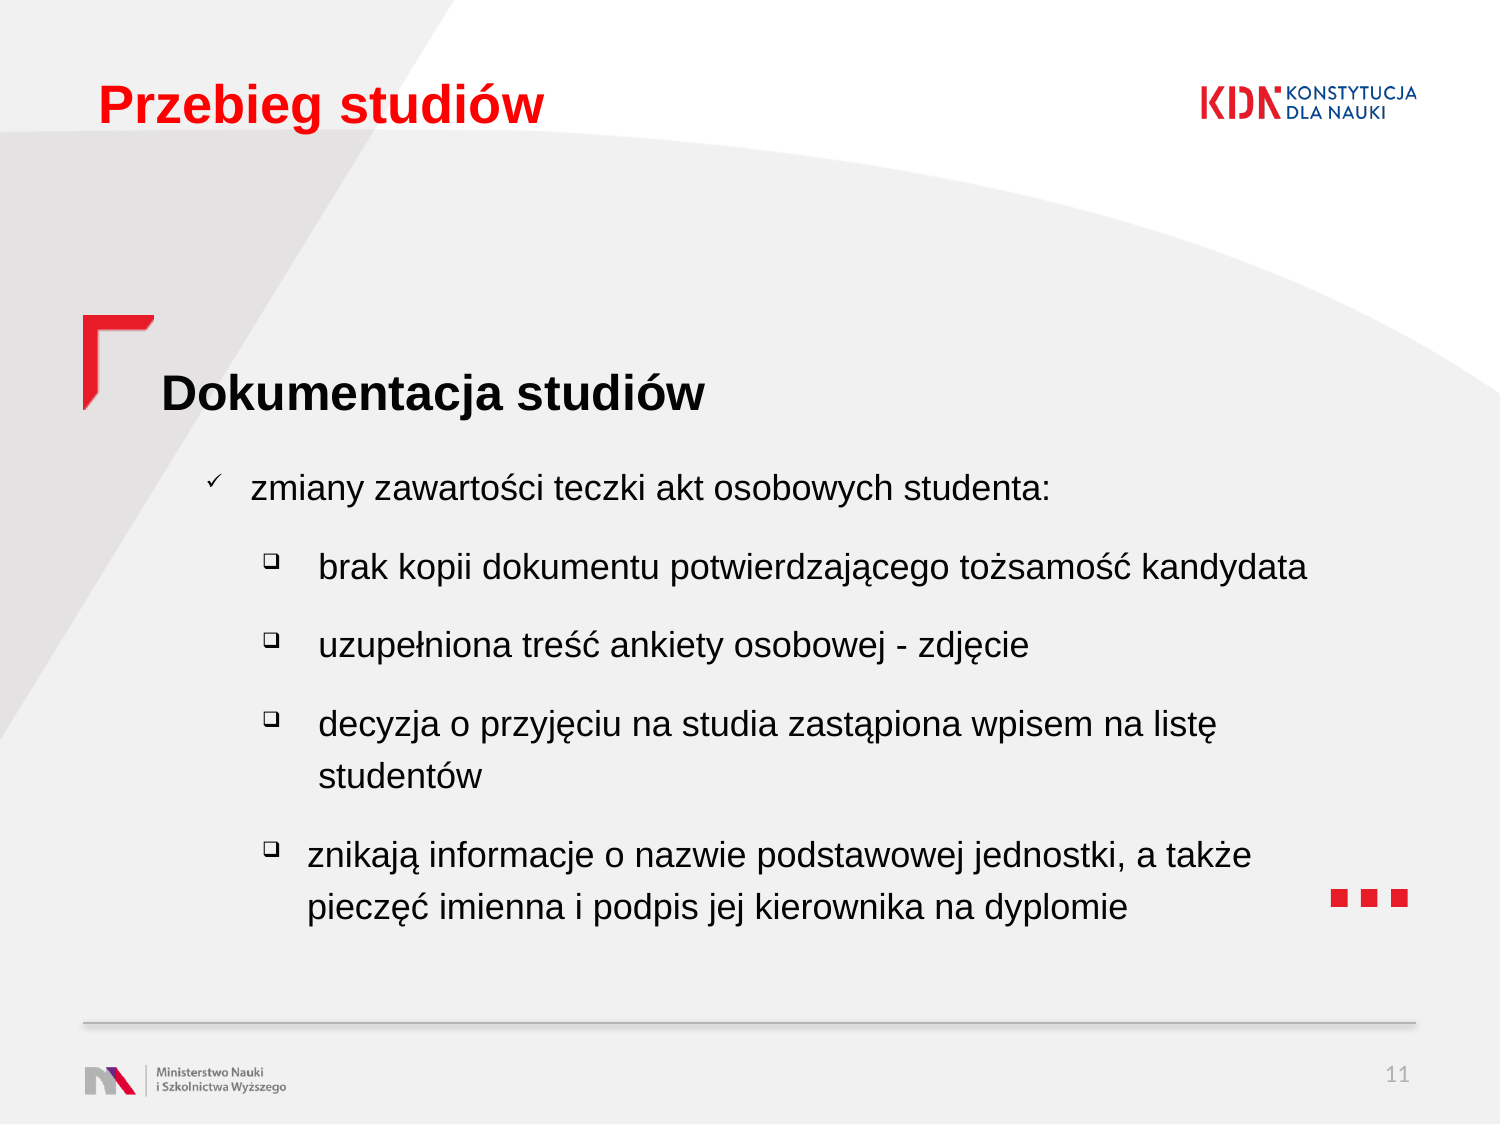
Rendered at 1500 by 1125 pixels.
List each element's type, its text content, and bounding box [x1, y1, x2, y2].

slide_number 11 [1074, 1042, 1425, 1103]
list Dokumentacja studiów [146, 341, 1252, 423]
title Przebieg studiów [83, 74, 1170, 143]
picture [0, 0, 1500, 1125]
list zmiany zawartości teczki akt osobowych studenta: brak kopii dokumentu potwierdzającego tożsamość kandydata uzupełniona treść ankiety osobowej - zdjęcie decyzja o przyjęciu na studia zastąpiona wpisem na listę studentów znikają informacje o nazwie podstawowej jednostki, a także pieczęć imienna i podpis jej kierownika na dyplomie [190, 448, 1334, 956]
